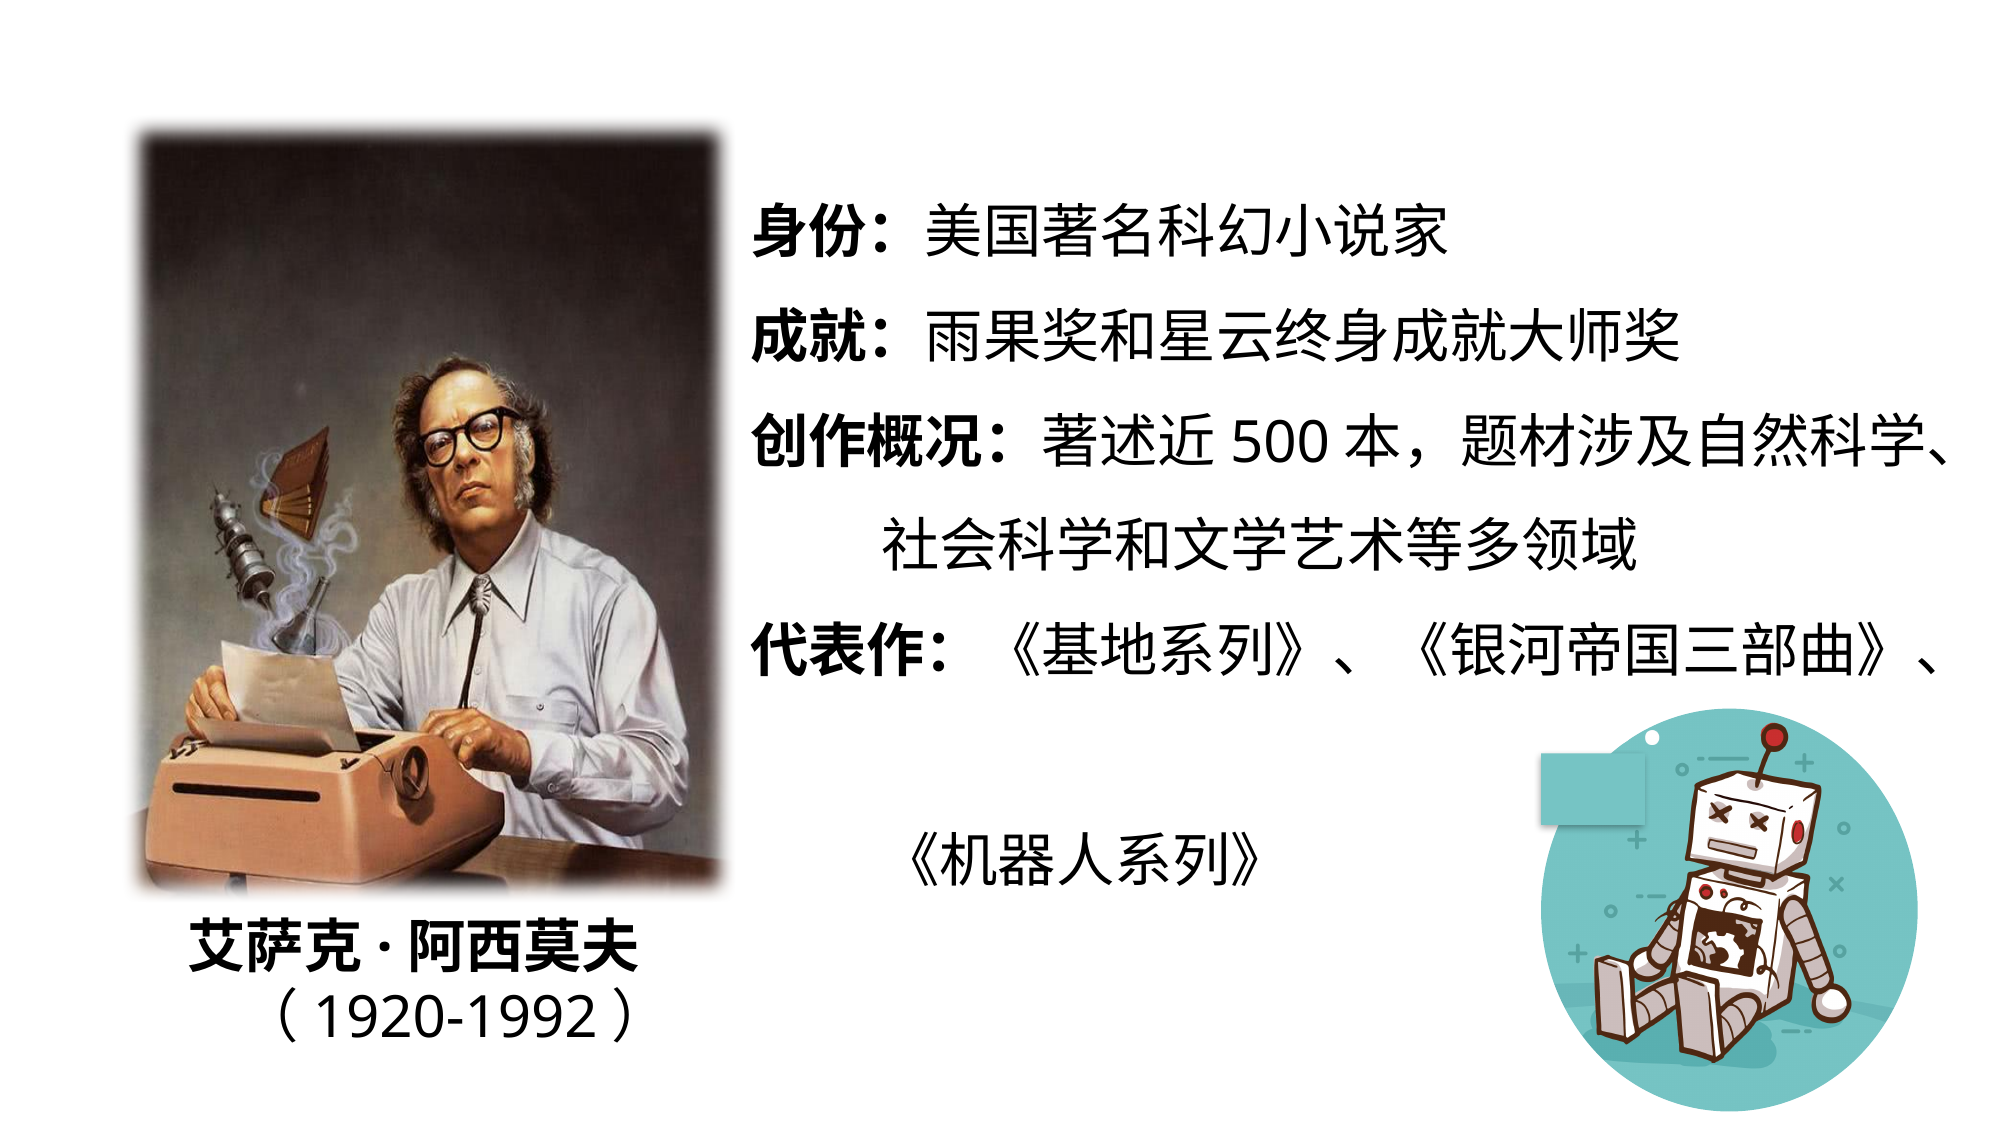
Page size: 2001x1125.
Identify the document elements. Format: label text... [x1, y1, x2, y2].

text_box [1540, 708, 1918, 1112]
text_box 身份：美国著名科幻小说家 成就：雨果奖和星云终身成就大师奖 创作概况：著述近500本，题材涉及自然科学、 社会科学和文学艺术等多领域 代表作：《基地系列》、《银河帝国三部曲》、 《机器人系列》 [735, 151, 1995, 1006]
picture [121, 114, 736, 903]
text_box 艾萨克·阿西莫夫 （1920-1992） [173, 911, 685, 1125]
